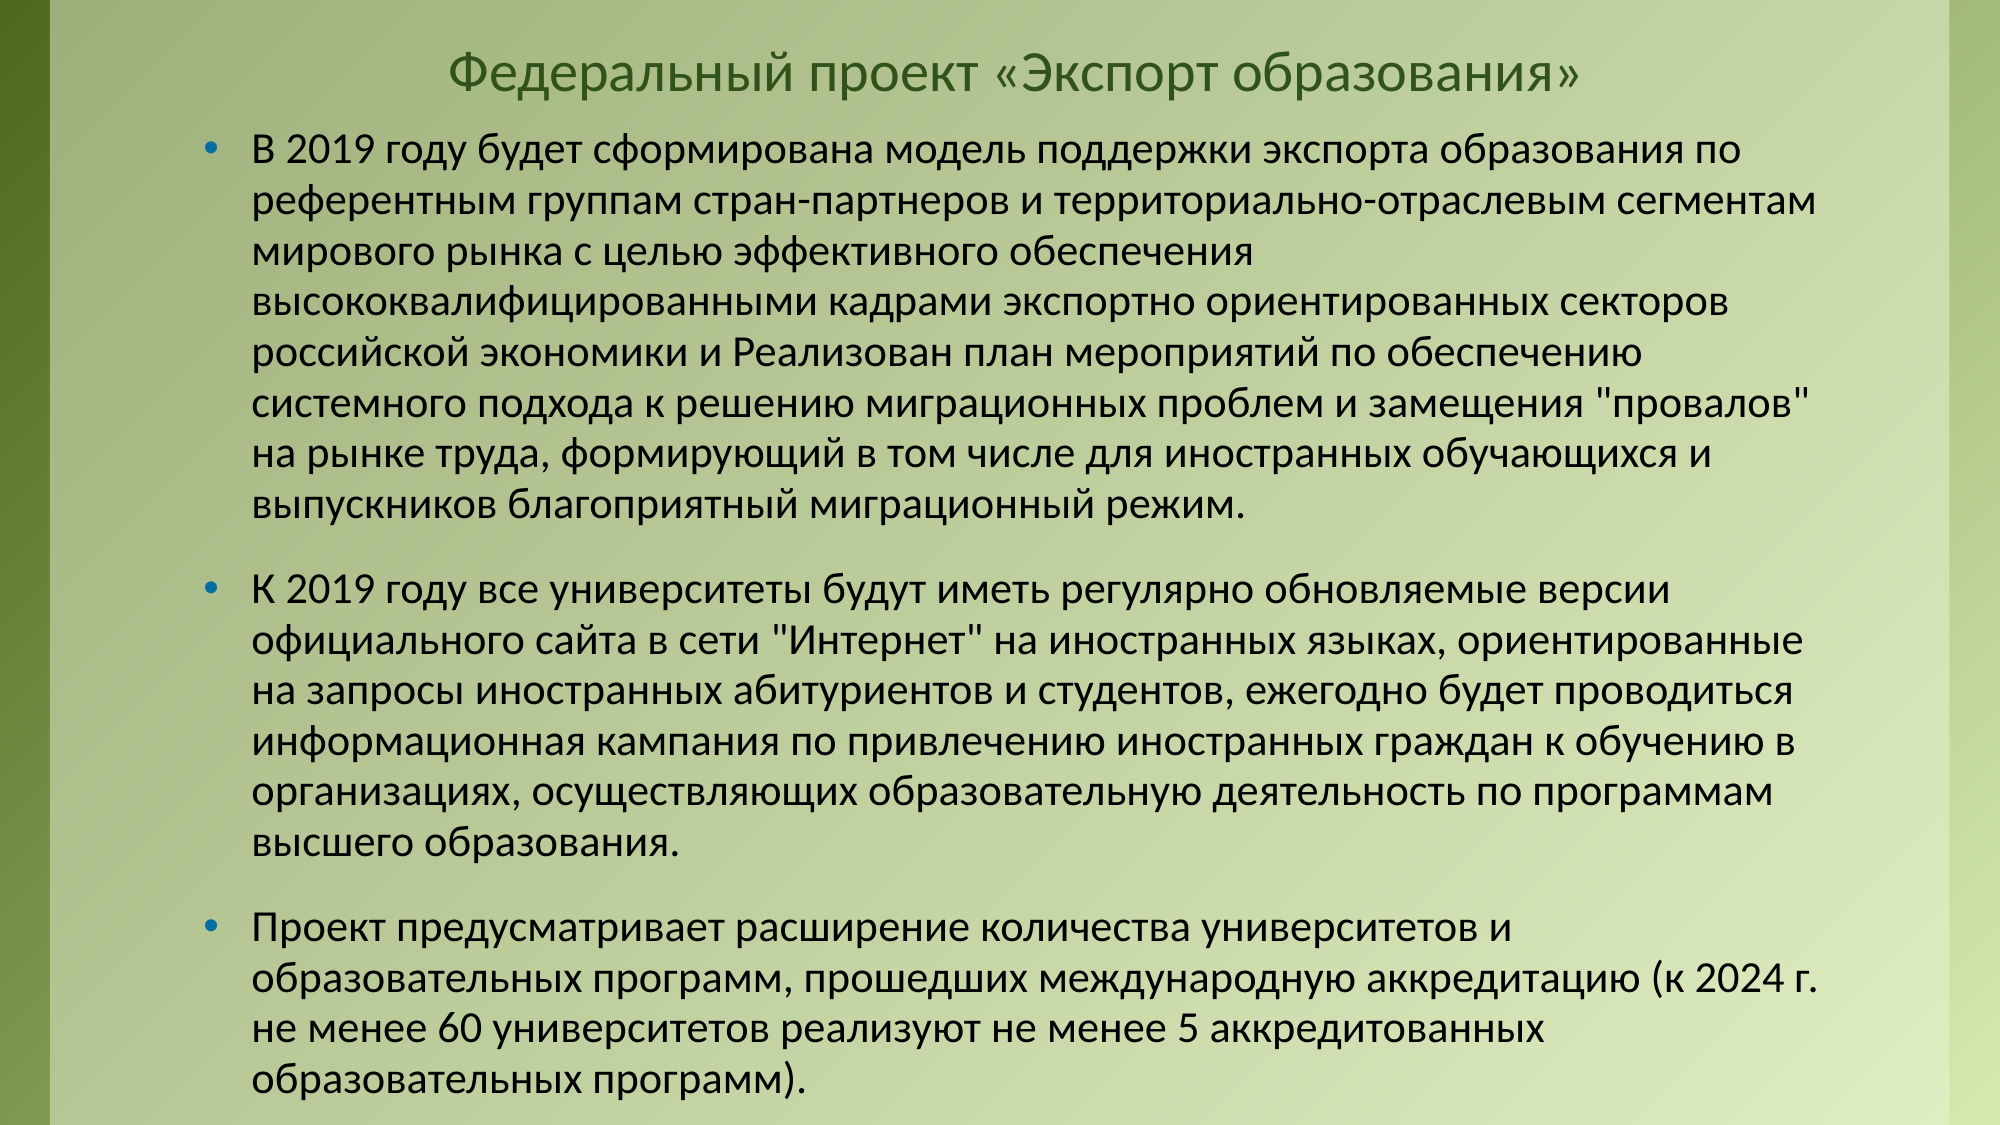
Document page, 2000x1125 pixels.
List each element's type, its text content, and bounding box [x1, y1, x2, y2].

list В 2019 году будет сформирована модель поддержки экспорта образования по референтным группам стран-партнеров и территориально-отраслевым сегментам мирового рынка с целью эффективного обеспечения высококвалифицированными кадрами экспортно ориентированных секторов российской экономики и Реализован план мероприятий по обеспечению системного подхода к решению миграционных проблем и замещения "провалов" на рынке труда, формирующий в том числе для иностранных обучающихся и выпускников благоприятный миграционный режим. К 2019 году все университеты будут иметь регулярно обновляемые версии официального сайта в сети "Интернет" на иностранных языках, ориентированные на запросы иностранных абитуриентов и студентов, ежегодно будет проводиться информационная кампания по привлечению иностранных граждан к обучению в организациях, осуществляющих образовательную деятельность по программам высшего образования. Проект предусматривает расширение количества университетов и образовательных программ, прошедших международную аккредитацию (к 2024 г. не менее 60 университетов реализуют не менее 5 аккредитованных образовательных программ). [183, 113, 1850, 1125]
title Федеральный проект «Экспорт образования» [183, 12, 1850, 113]
